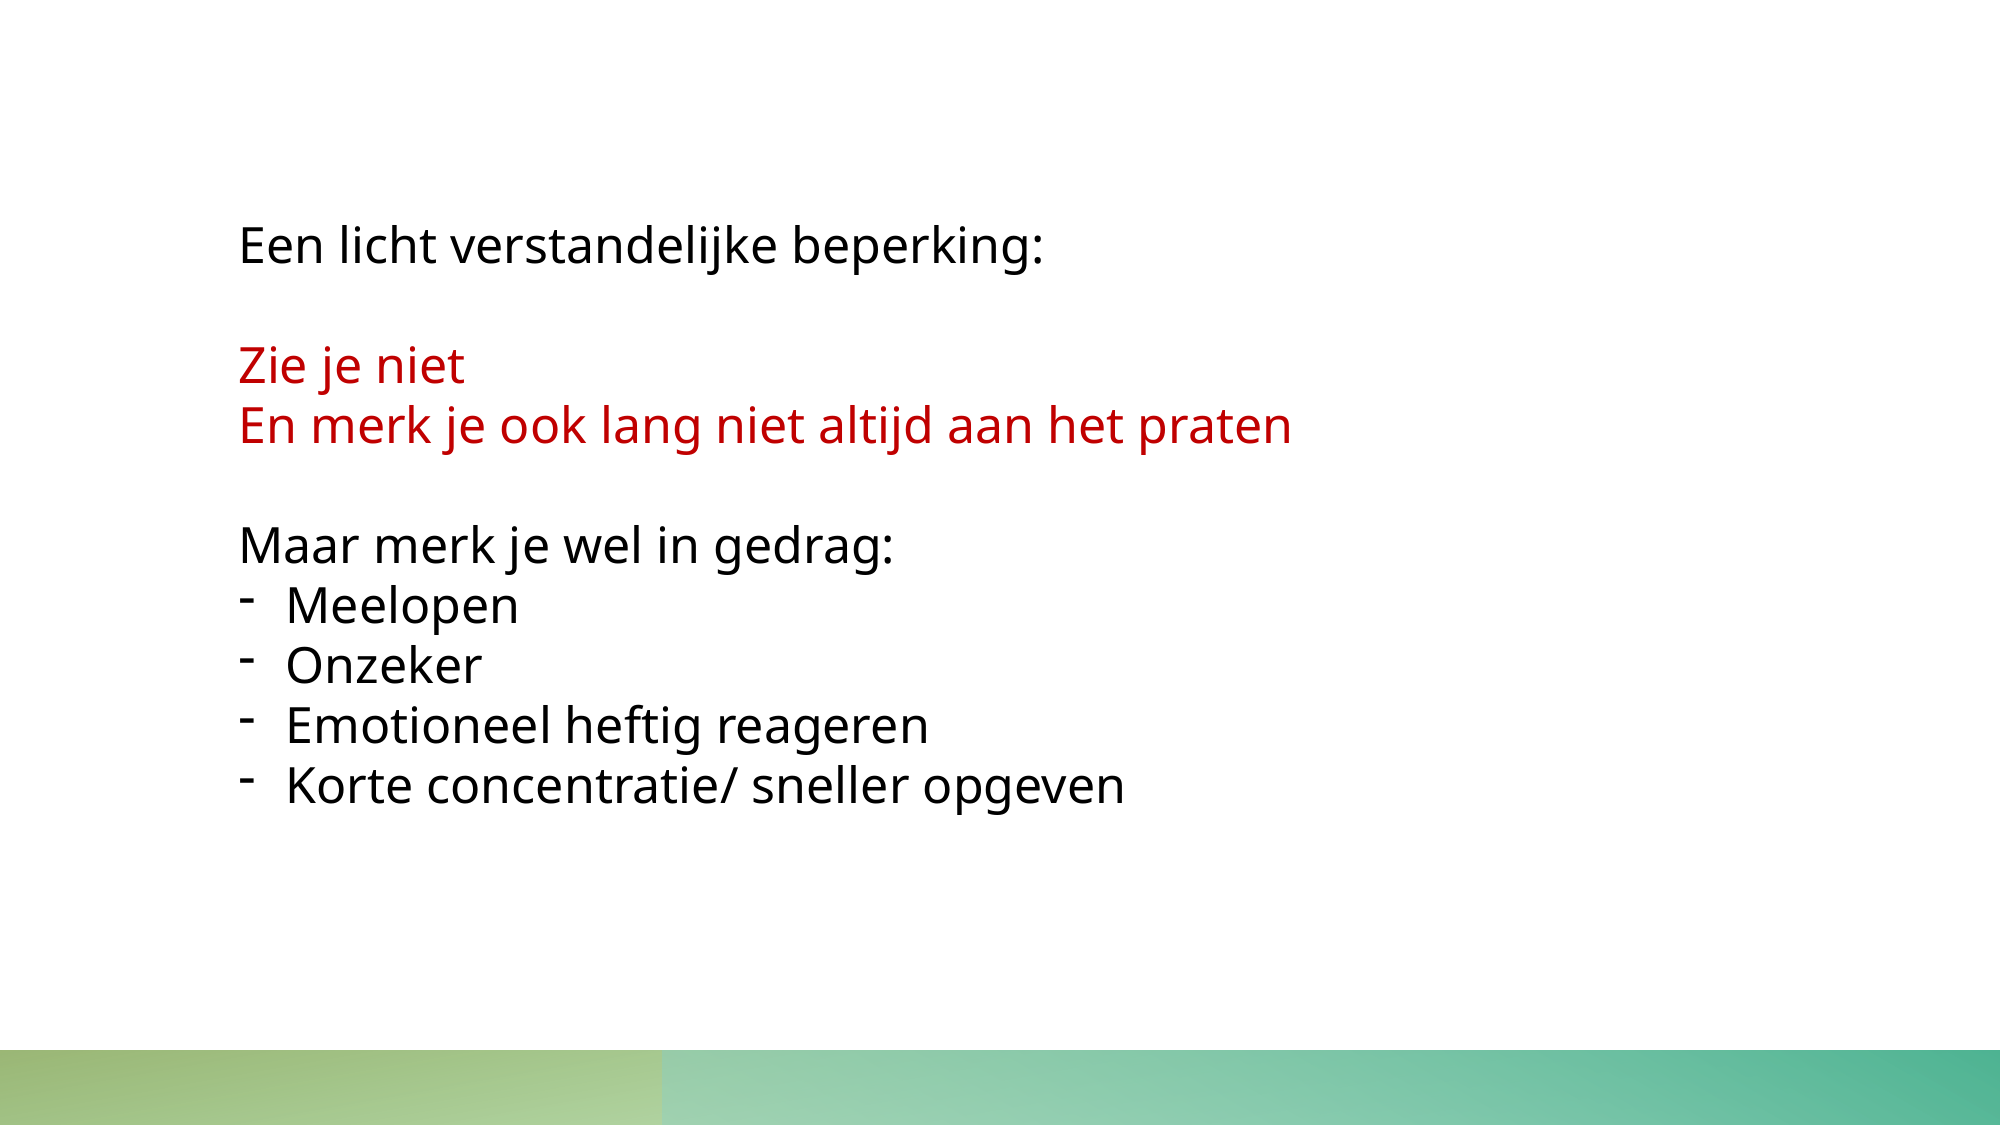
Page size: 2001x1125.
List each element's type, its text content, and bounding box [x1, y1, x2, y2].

text_box Een licht verstandelijke beperking: Zie je niet En merk je ook lang niet altijd aan het praten Maar merk je wel in gedrag: Meelopen Onzeker Emotioneel heftig reageren Korte concentratie/ sneller opgeven [223, 206, 1309, 821]
